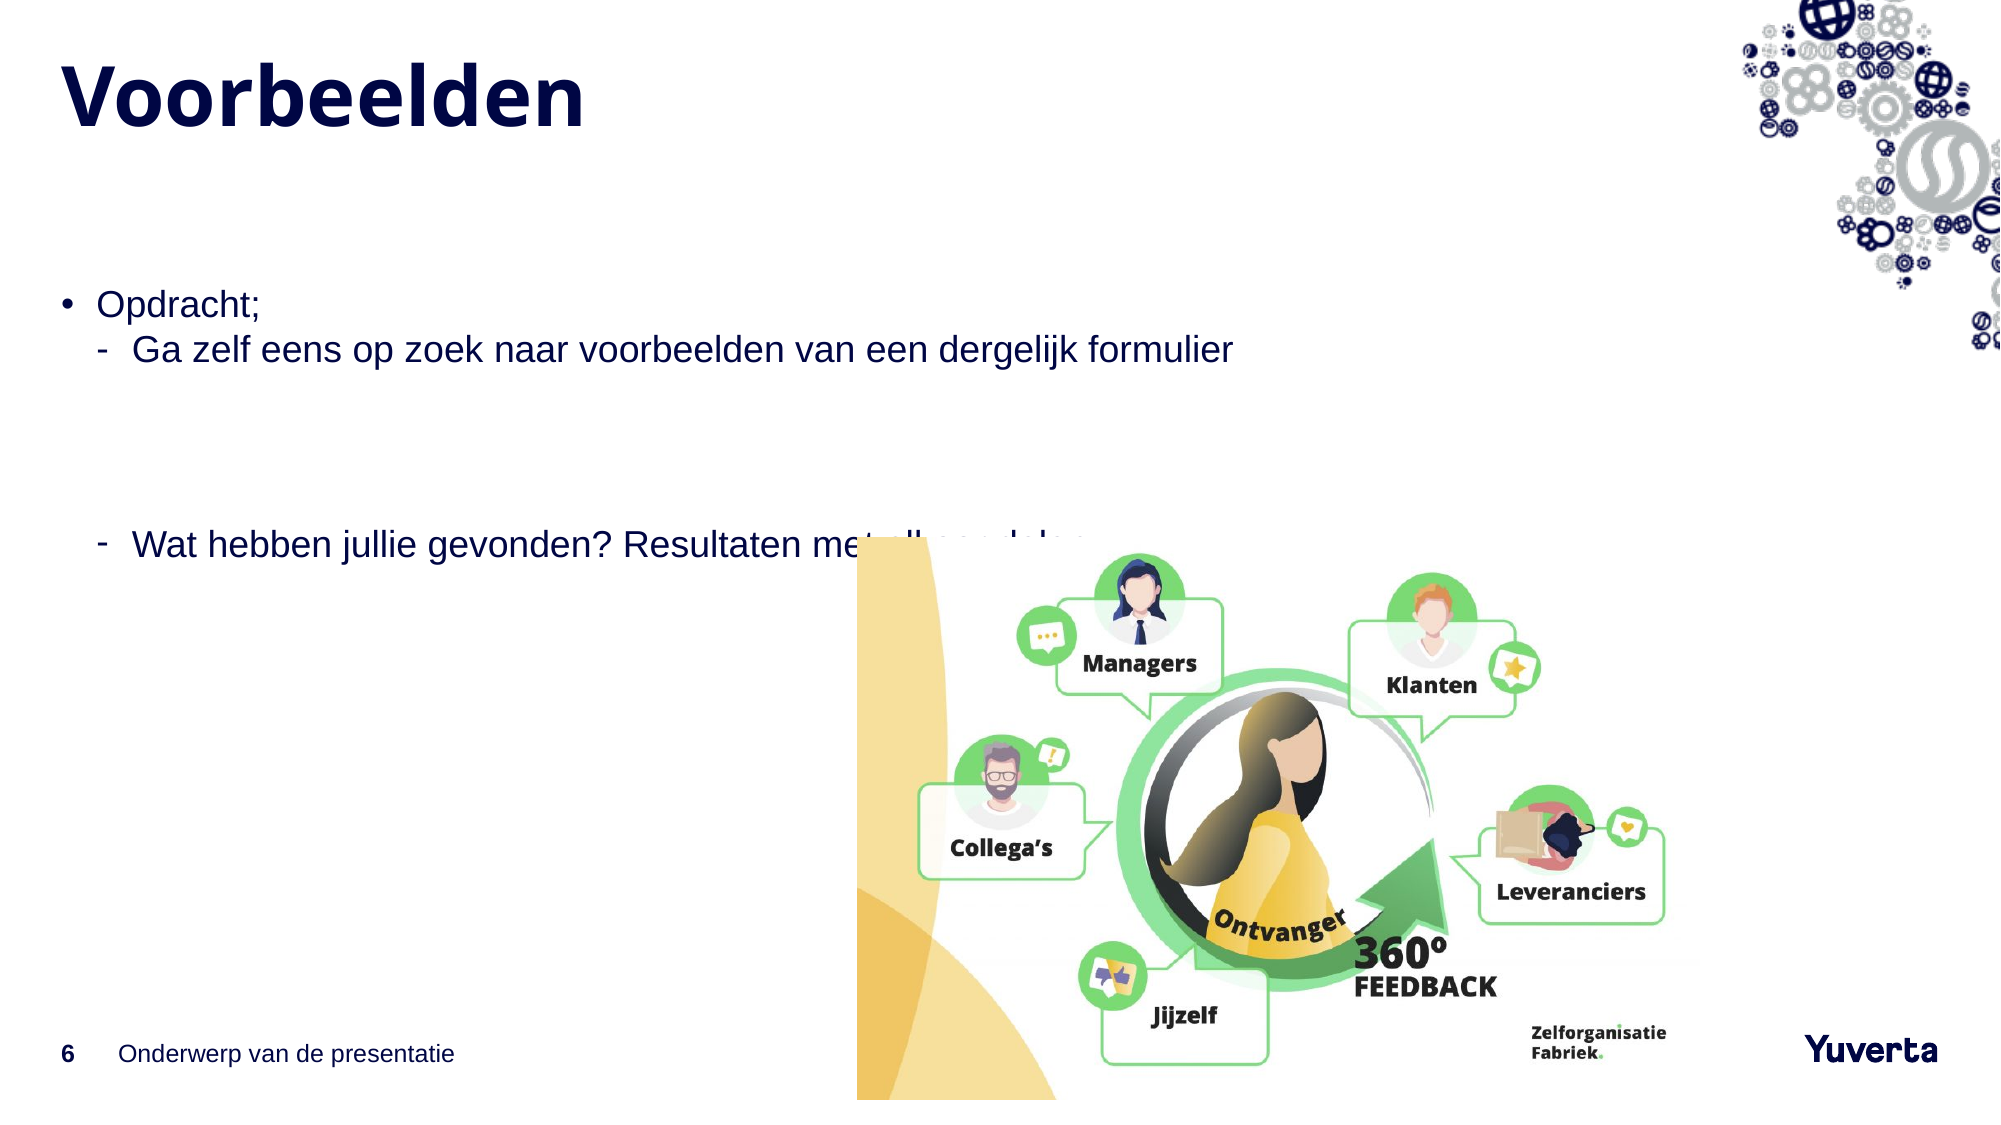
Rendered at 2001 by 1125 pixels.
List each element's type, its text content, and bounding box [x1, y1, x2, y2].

footer Onderwerp van de presentatie [118, 1037, 857, 1073]
picture [0, 0, 2000, 1125]
list Opdracht; Ga zelf eens op zoek naar voorbeelden van een dergelijk formulier Wat hebben jullie gevonden? Resultaten met elkaar delen. [60, 280, 1940, 1006]
title Voorbeelden [60, 48, 1720, 239]
slide_number 6 [60, 1037, 113, 1073]
